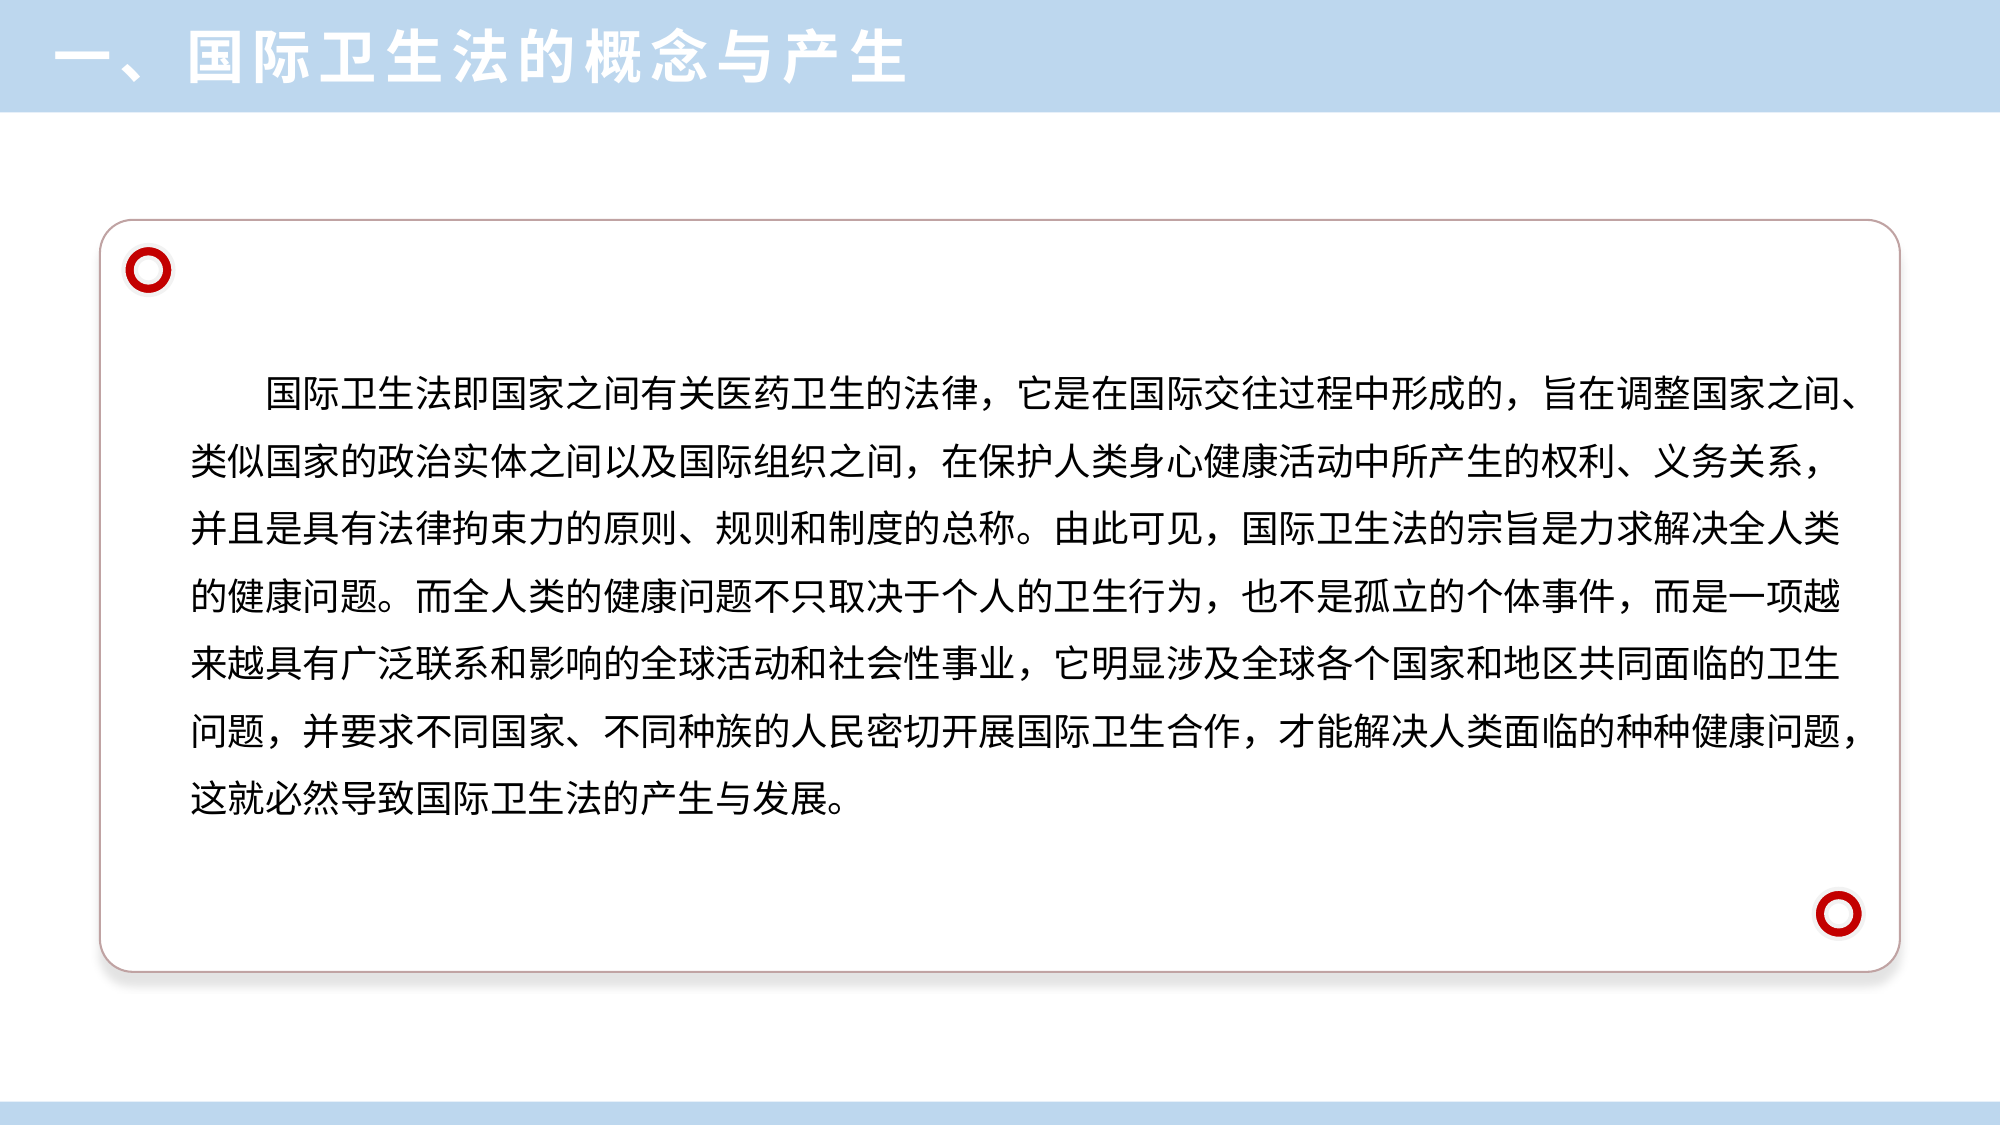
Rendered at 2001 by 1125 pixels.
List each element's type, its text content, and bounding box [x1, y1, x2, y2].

text_box 一、国际卫生法的概念与产生 [41, 14, 921, 97]
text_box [99, 219, 1900, 972]
